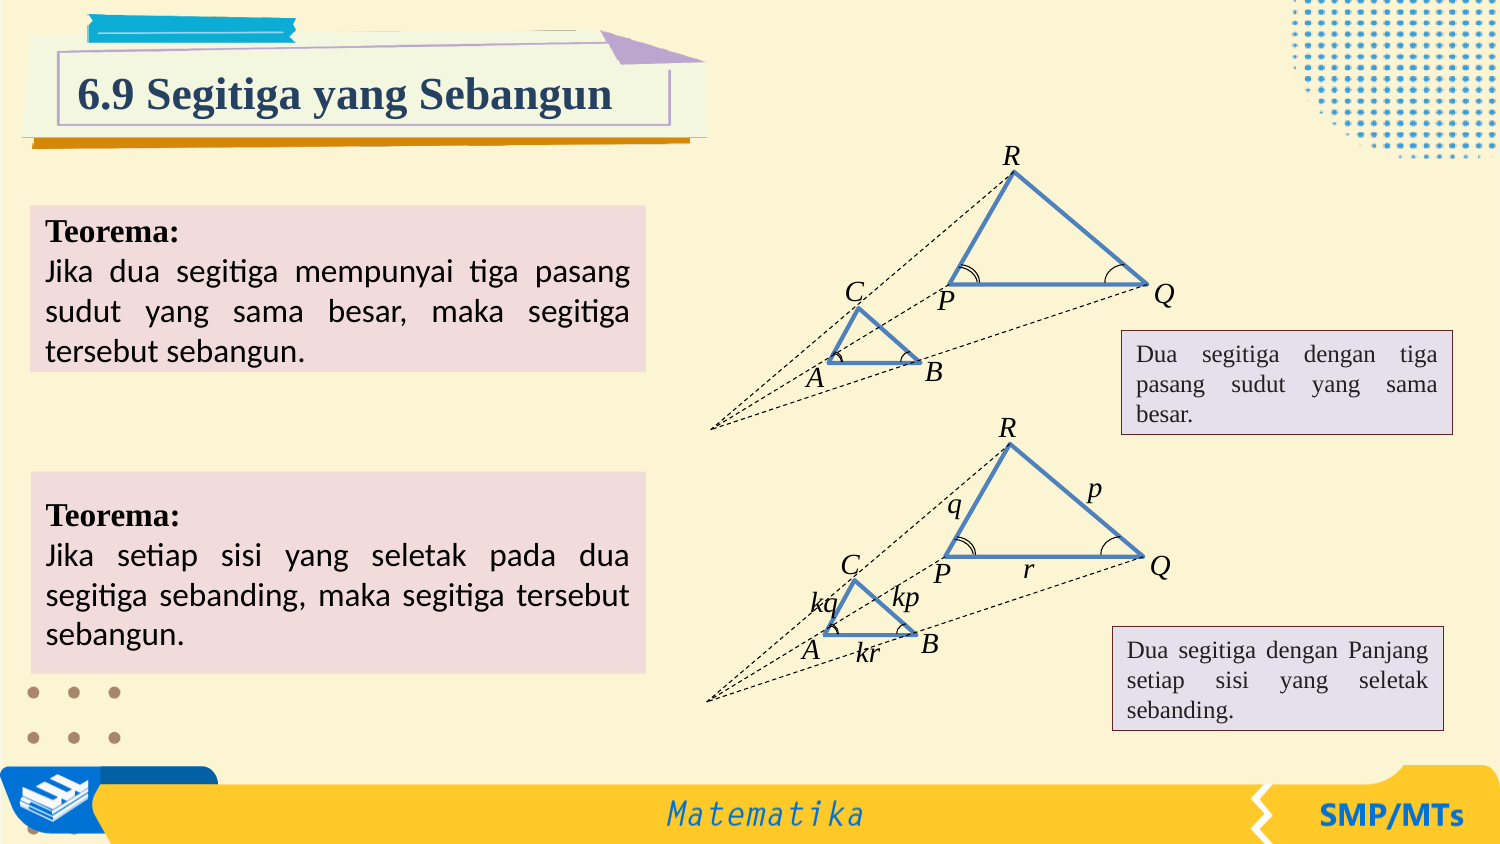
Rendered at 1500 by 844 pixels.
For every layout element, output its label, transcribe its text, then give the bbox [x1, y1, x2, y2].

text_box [710, 129, 1200, 406]
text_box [706, 401, 1196, 703]
text_box Dua segitiga dengan Panjang setiap sisi yang seletak sebanding. [1112, 626, 1444, 731]
picture [0, 0, 1500, 844]
text_box Dua segitiga dengan tiga pasang sudut yang sama besar. [1202, 330, 1453, 435]
text_box Teorema: Jika setiap sisi yang seletak pada dua segitiga sebanding, maka segitiga tersebut sebangun. [29, 470, 648, 676]
text_box Teorema: Jika dua segitiga mempunyai tiga pasang sudut yang sama besar, maka segitiga tersebut sebangun. [28, 203, 648, 374]
